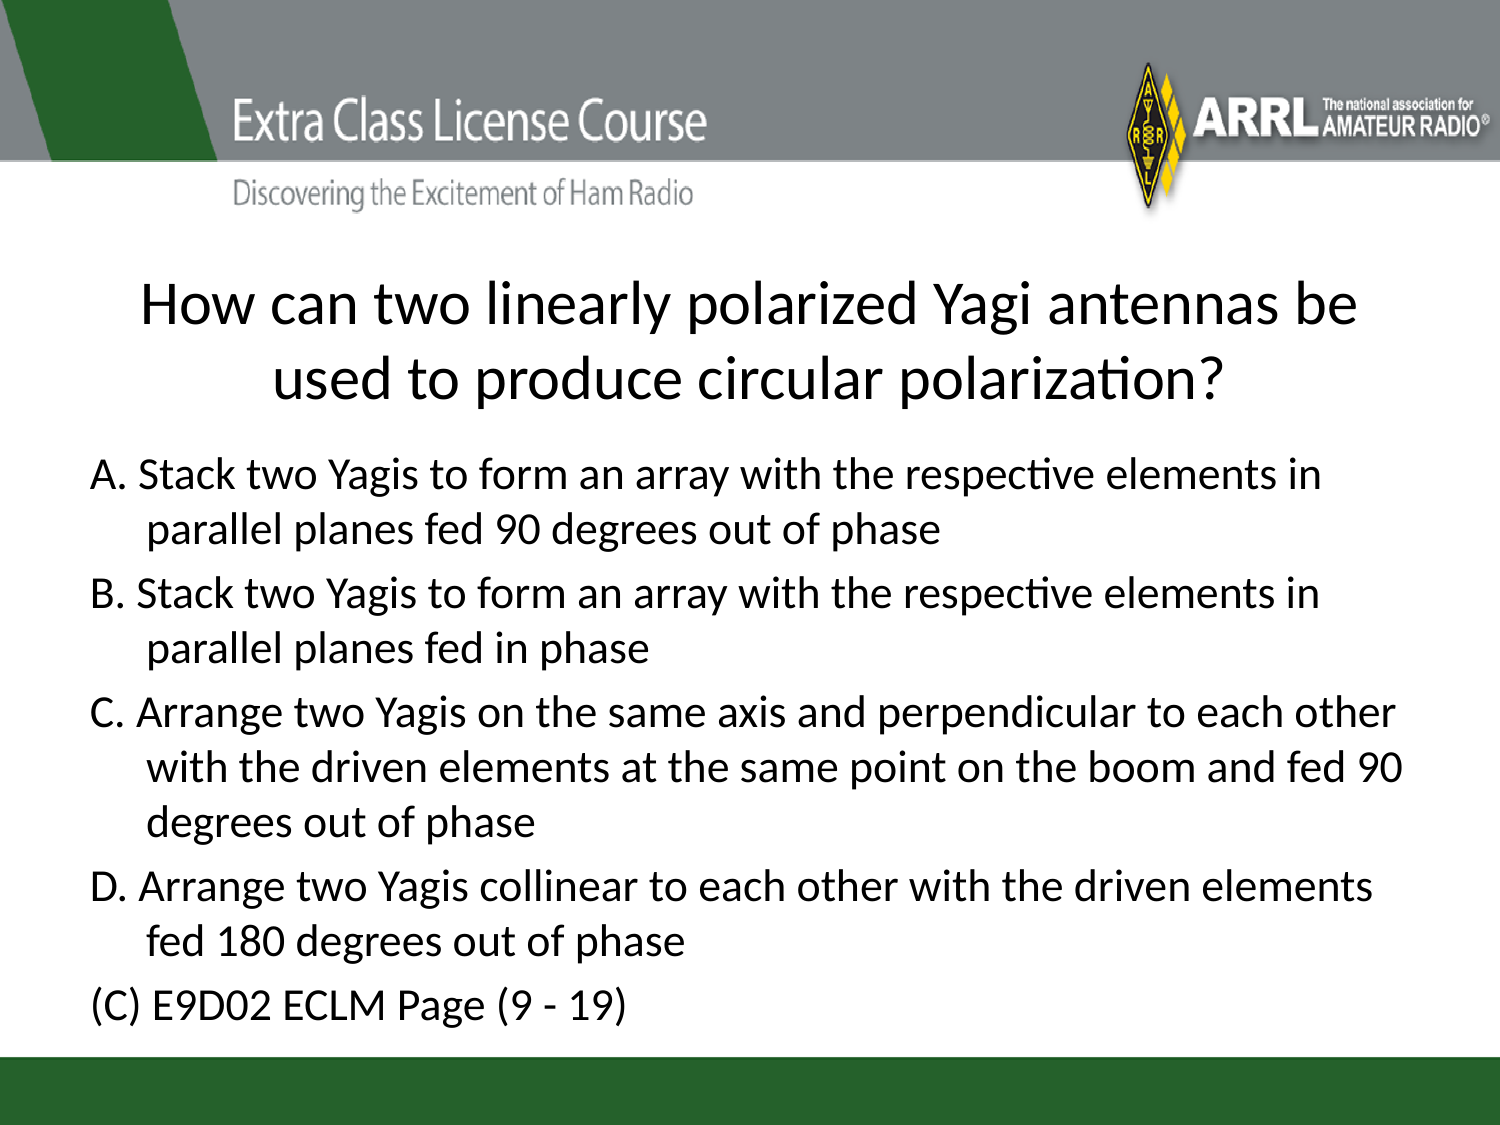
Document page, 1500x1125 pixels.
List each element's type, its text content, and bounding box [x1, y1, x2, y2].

title How can two linearly polarized Yagi antennas be used to produce circular polarization? [75, 254, 1425, 435]
picture [0, 0, 1500, 1125]
list A. Stack two Yagis to form an array with the respective elements in parallel planes fed 90 degrees out of phase B. Stack two Yagis to form an array with the respective elements in parallel planes fed in phase C. Arrange two Yagis on the same axis and perpendicular to each other with the driven elements at the same point on the boom and fed 90 degrees out of phase D. Arrange two Yagis collinear to each other with the driven elements fed 180 degrees out of phase (C) E9D02 ECLM Page (9 - 19) [75, 436, 1425, 954]
